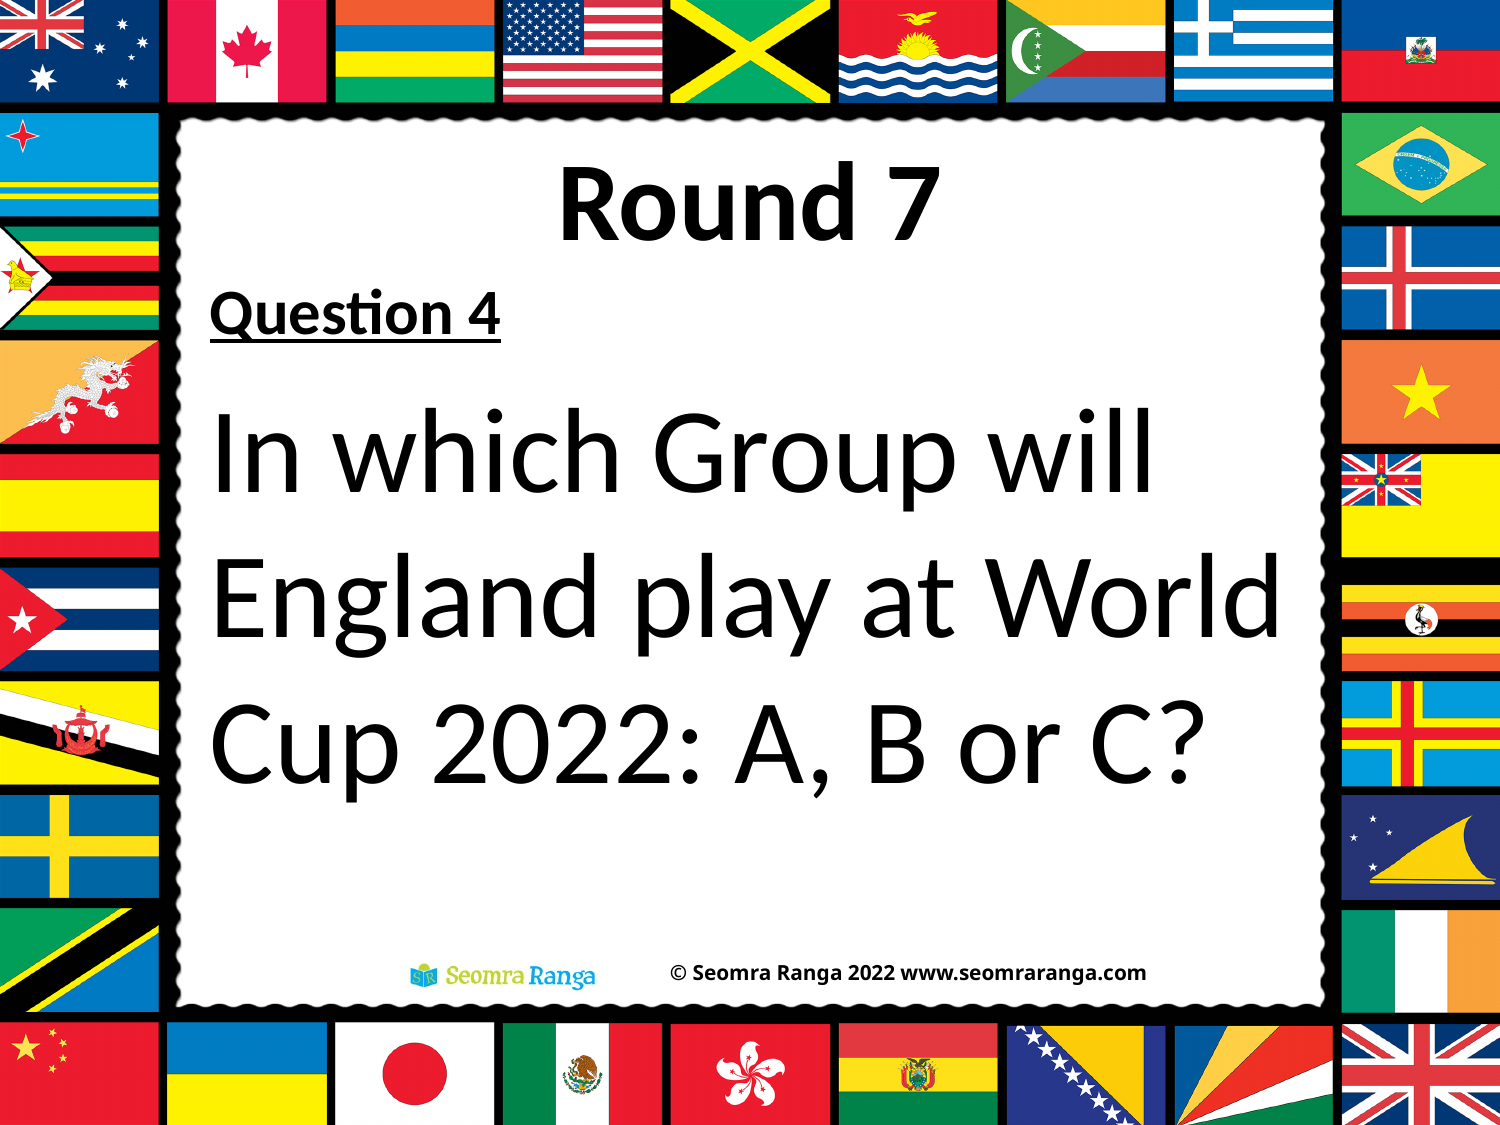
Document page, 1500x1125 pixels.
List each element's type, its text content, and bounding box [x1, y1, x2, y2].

text_box © Seomra Ranga 2022 www.seomraranga.com [631, 953, 1187, 993]
list Question 4 In which Group will England play at World Cup 2022: A, B or C? [194, 261, 1306, 953]
picture [10, 122, 36, 150]
title Round 7 [183, 101, 1317, 290]
picture [0, 0, 1500, 1125]
